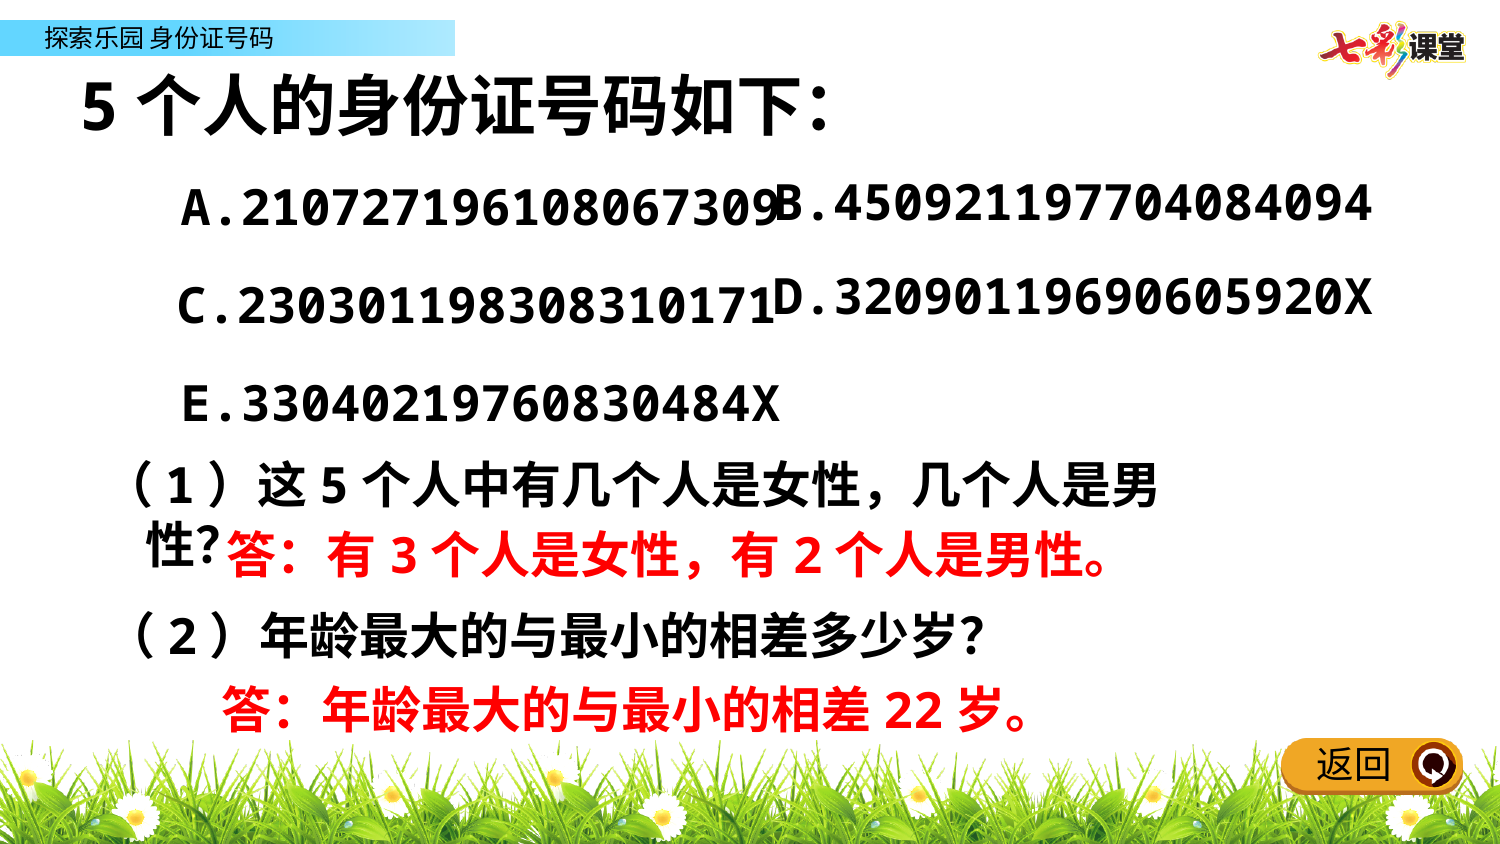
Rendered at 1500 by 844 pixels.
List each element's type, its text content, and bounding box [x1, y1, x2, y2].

text_box （1）这5个人中有几个人是女性，几个人是男性？ [88, 445, 1213, 516]
text_box A.210727196108067309 [165, 167, 865, 238]
text_box （2）年龄最大的与最小的相差多少岁？ [90, 597, 1215, 668]
picture [0, 740, 1500, 844]
text_box 5个人的身份证号码如下： [64, 56, 880, 127]
text_box D.32090119690605920X [758, 257, 1458, 328]
text_box C.230301198308310171 [161, 265, 861, 336]
picture [1316, 20, 1468, 80]
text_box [1281, 733, 1464, 795]
text_box 答：有3个人是女性，有2个人是男性。 [212, 516, 1105, 587]
text_box B.450921197704084094 [758, 163, 1458, 234]
text_box 答：年龄最大的与最小的相差22岁。 [206, 670, 1099, 741]
text_box E.33040219760830484X [165, 363, 865, 434]
